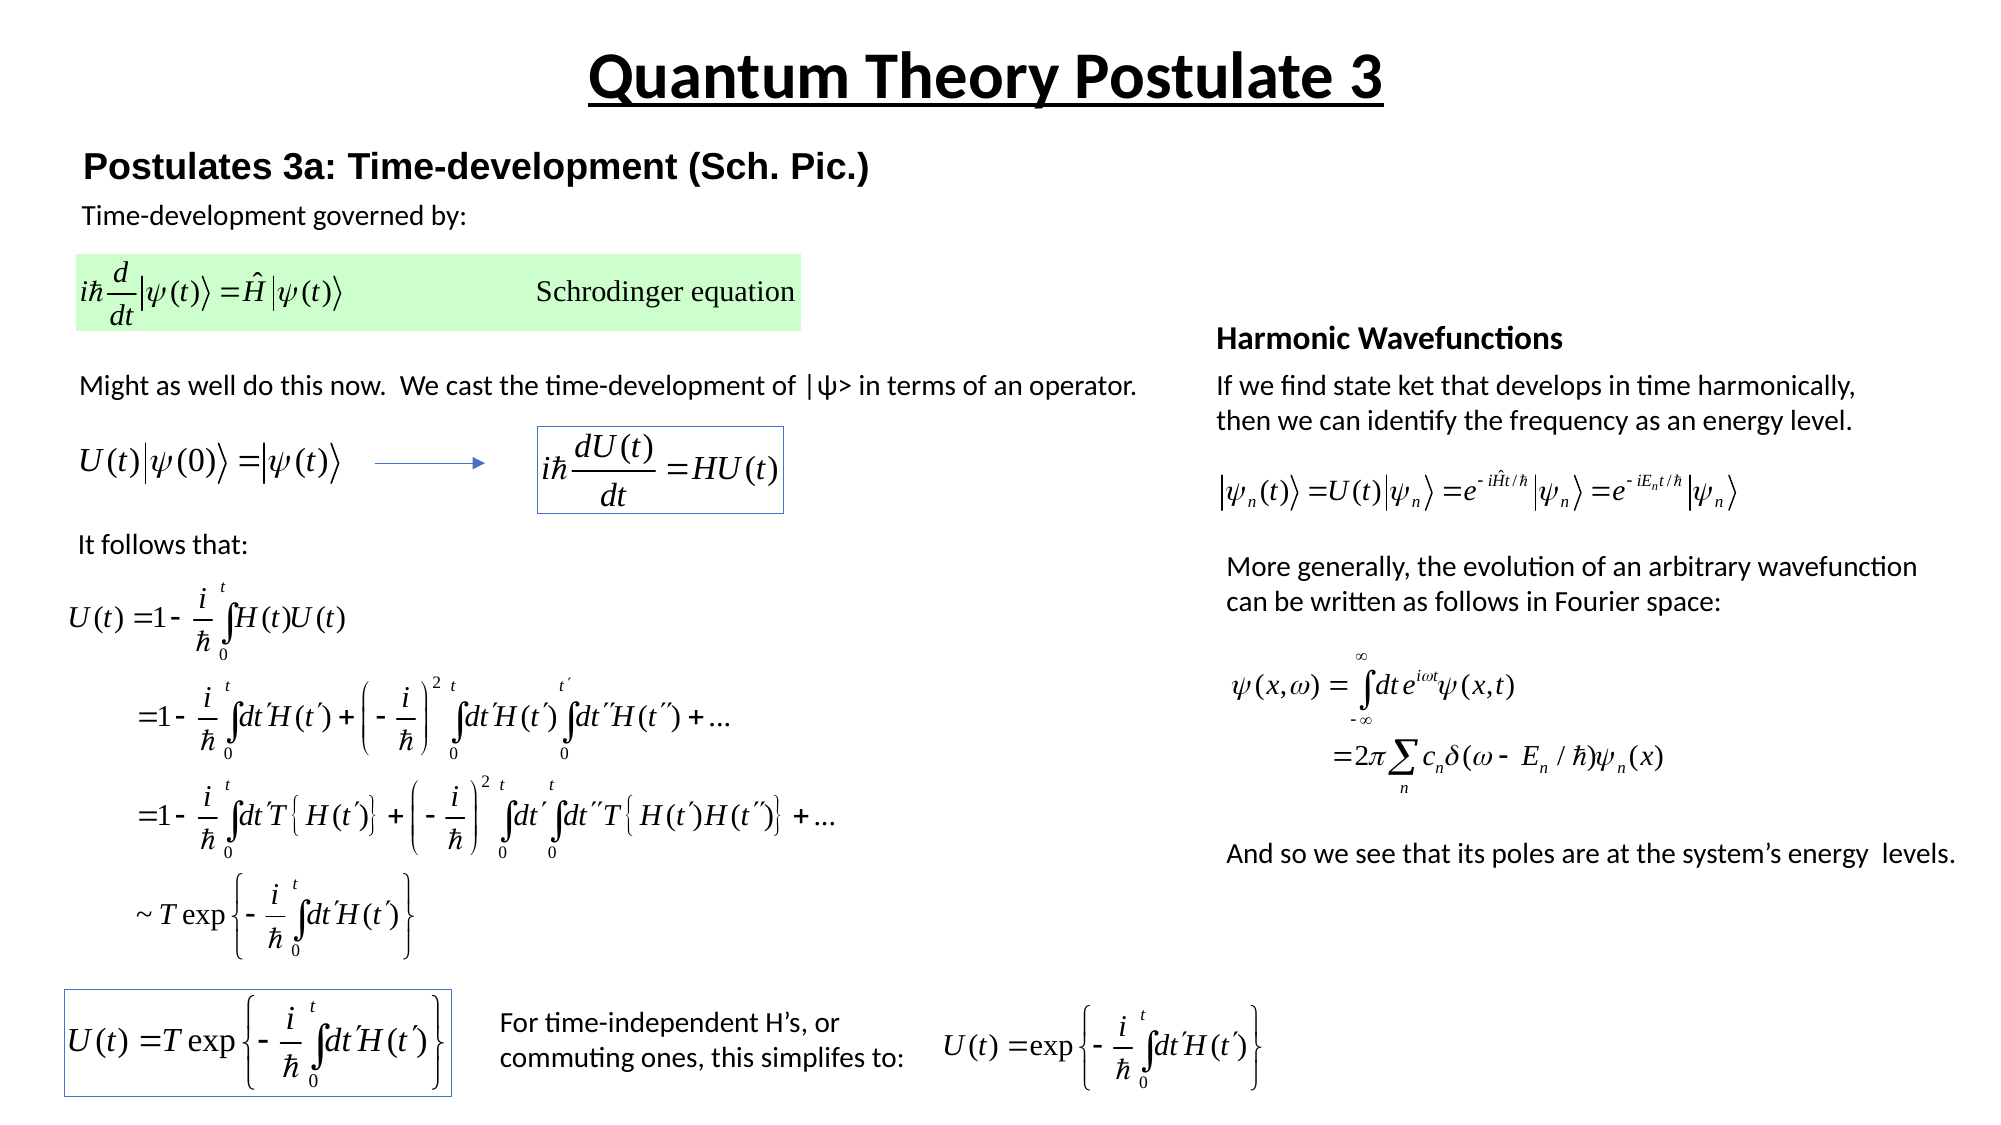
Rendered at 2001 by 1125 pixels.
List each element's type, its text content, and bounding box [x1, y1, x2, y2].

text_box For time-independent H’s, or commuting ones, this simplifes to: [485, 996, 931, 1081]
text_box Harmonic Wavefunctions [1201, 308, 1654, 364]
text_box If we find state ket that develops in time harmonically, then we can identify the frequency as an energy level. [1201, 358, 1917, 444]
text_box Time-development governed by: [66, 189, 483, 239]
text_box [75, 254, 801, 332]
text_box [65, 572, 841, 967]
text_box And so we see that its poles are at the system’s energy levels. [1211, 826, 2000, 877]
text_box More generally, the evolution of an arbitrary wavefunction can be written as follows in Fourier space: [1211, 539, 1966, 625]
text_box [536, 426, 784, 513]
text_box It follows that: [63, 518, 264, 569]
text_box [75, 435, 348, 492]
text_box Postulates 3a: Time-development (Sch. Pic.) [68, 135, 886, 195]
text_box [64, 989, 451, 1097]
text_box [1229, 643, 1669, 799]
text_box Might as well do this now. We cast the time-development of |ψ> in terms of an operator. [64, 358, 1159, 409]
text_box Quantum Theory Postulate 3 [573, 24, 1433, 120]
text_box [1216, 463, 1742, 518]
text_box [940, 999, 1268, 1097]
